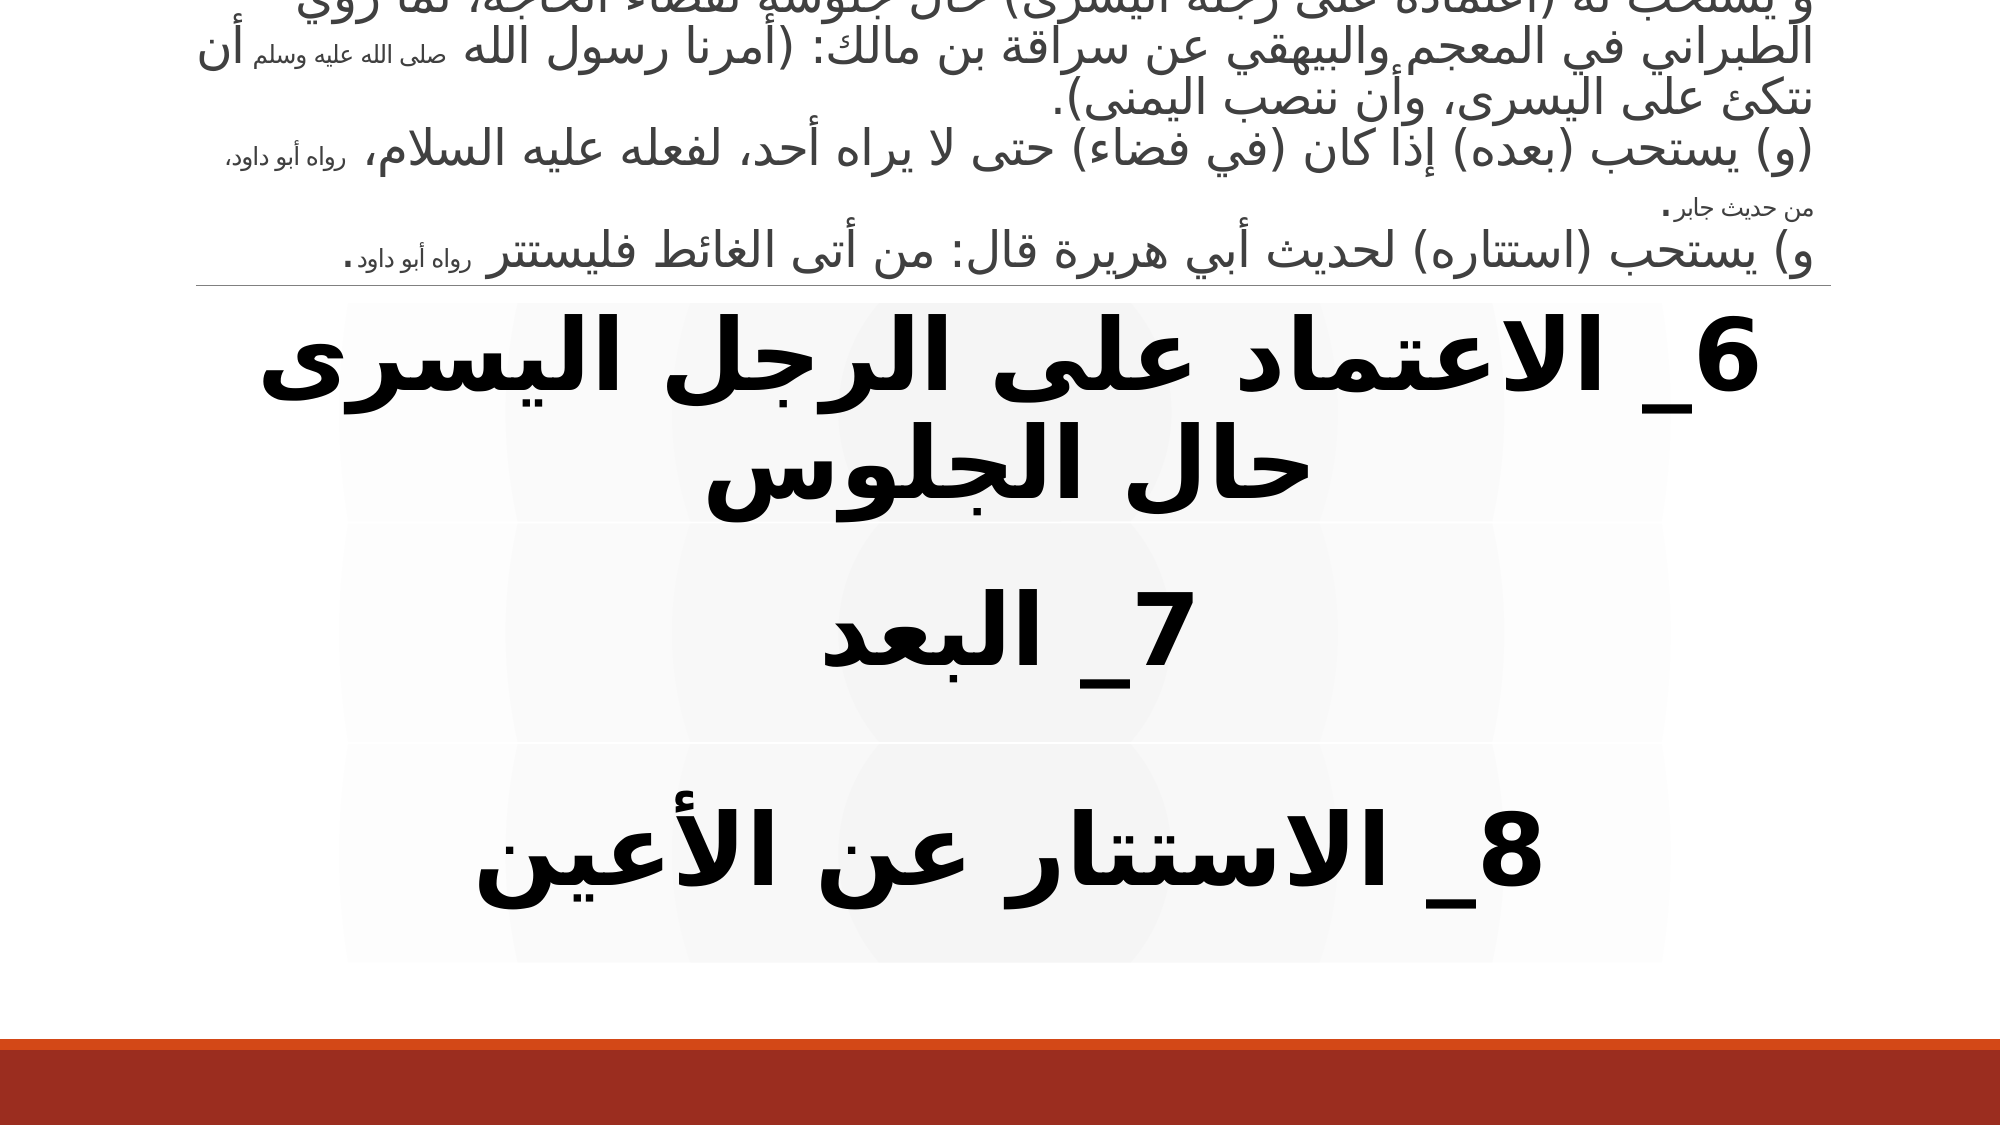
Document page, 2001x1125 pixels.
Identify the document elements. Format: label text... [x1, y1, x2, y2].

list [179, 302, 1831, 964]
title و يستحب له (اعتماده على رجله اليسرى) حال جلوسه لقضاء الحاجة، لما روي الطبراني في المعجم والبيهقي عن سراقة بن مالك: (أمرنا رسول الله صلى الله عليه وسلم أن نتكئ على اليسرى، وأن ننصب اليمنى). (و) يستحب (بعده) إذا كان (في فضاء) حتى لا يراه أحد، لفعله عليه السلام، رواه أبو داود، من حديث جابر. و) يستحب (استتاره) لحديث أبي هريرة قال: من أتى الغائط فليستتر رواه أبو داود. [180, 47, 1830, 285]
